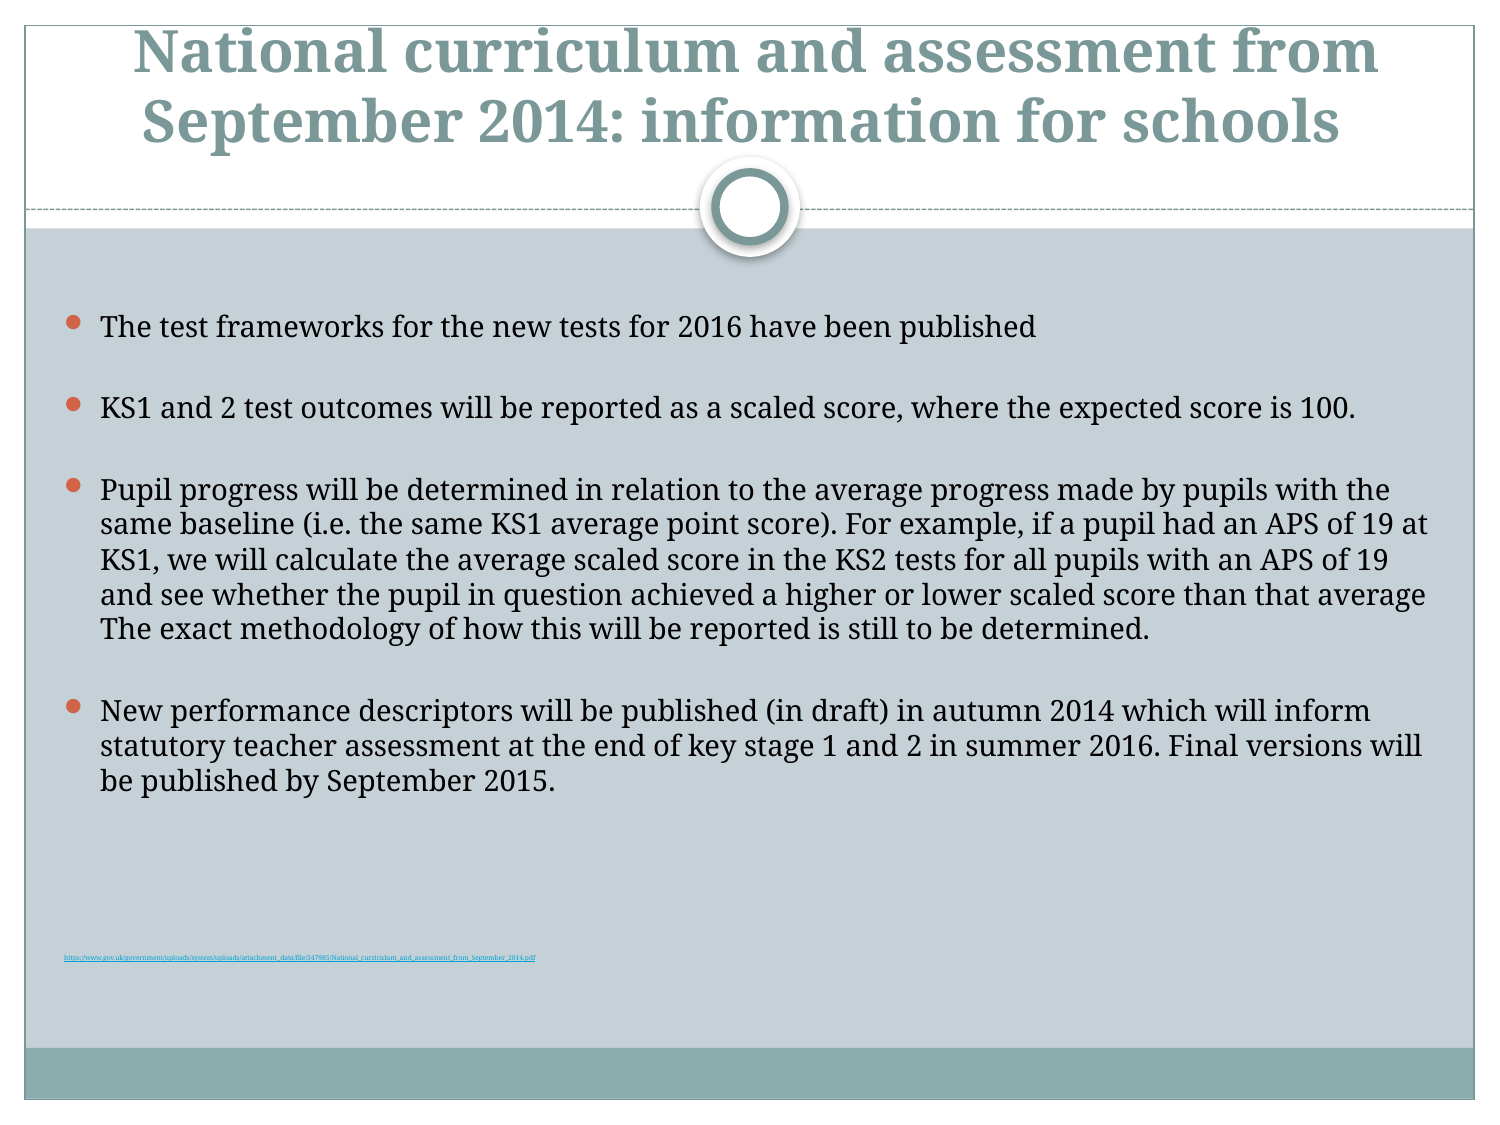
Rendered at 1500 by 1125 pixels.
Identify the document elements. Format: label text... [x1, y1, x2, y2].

title National curriculum and assessment from September 2014: information for schools [49, 37, 1450, 162]
list The test frameworks for the new tests for 2016 have been published KS1 and 2 test outcomes will be reported as a scaled score, where the expected score is 100. Pupil progress will be determined in relation to the average progress made by pupils with the same baseline (i.e. the same KS1 average point score). For example, if a pupil had an APS of 19 at KS1, we will calculate the average scaled score in the KS2 tests for all pupils with an APS of 19 and see whether the pupil in question achieved a higher or lower scaled score than that average The exact methodology of how this will be reported is still to be determined. New performance descriptors will be published (in draft) in autumn 2014 which will inform statutory teacher assessment at the end of key stage 1 and 2 in summer 2016. Final versions will be published by September 2015. https://www.gov.uk/government/uploads/system/uploads/attachment_data/file/347985/National_curriculum_and_assessment_from_September_2014.pdf [49, 250, 1445, 1001]
